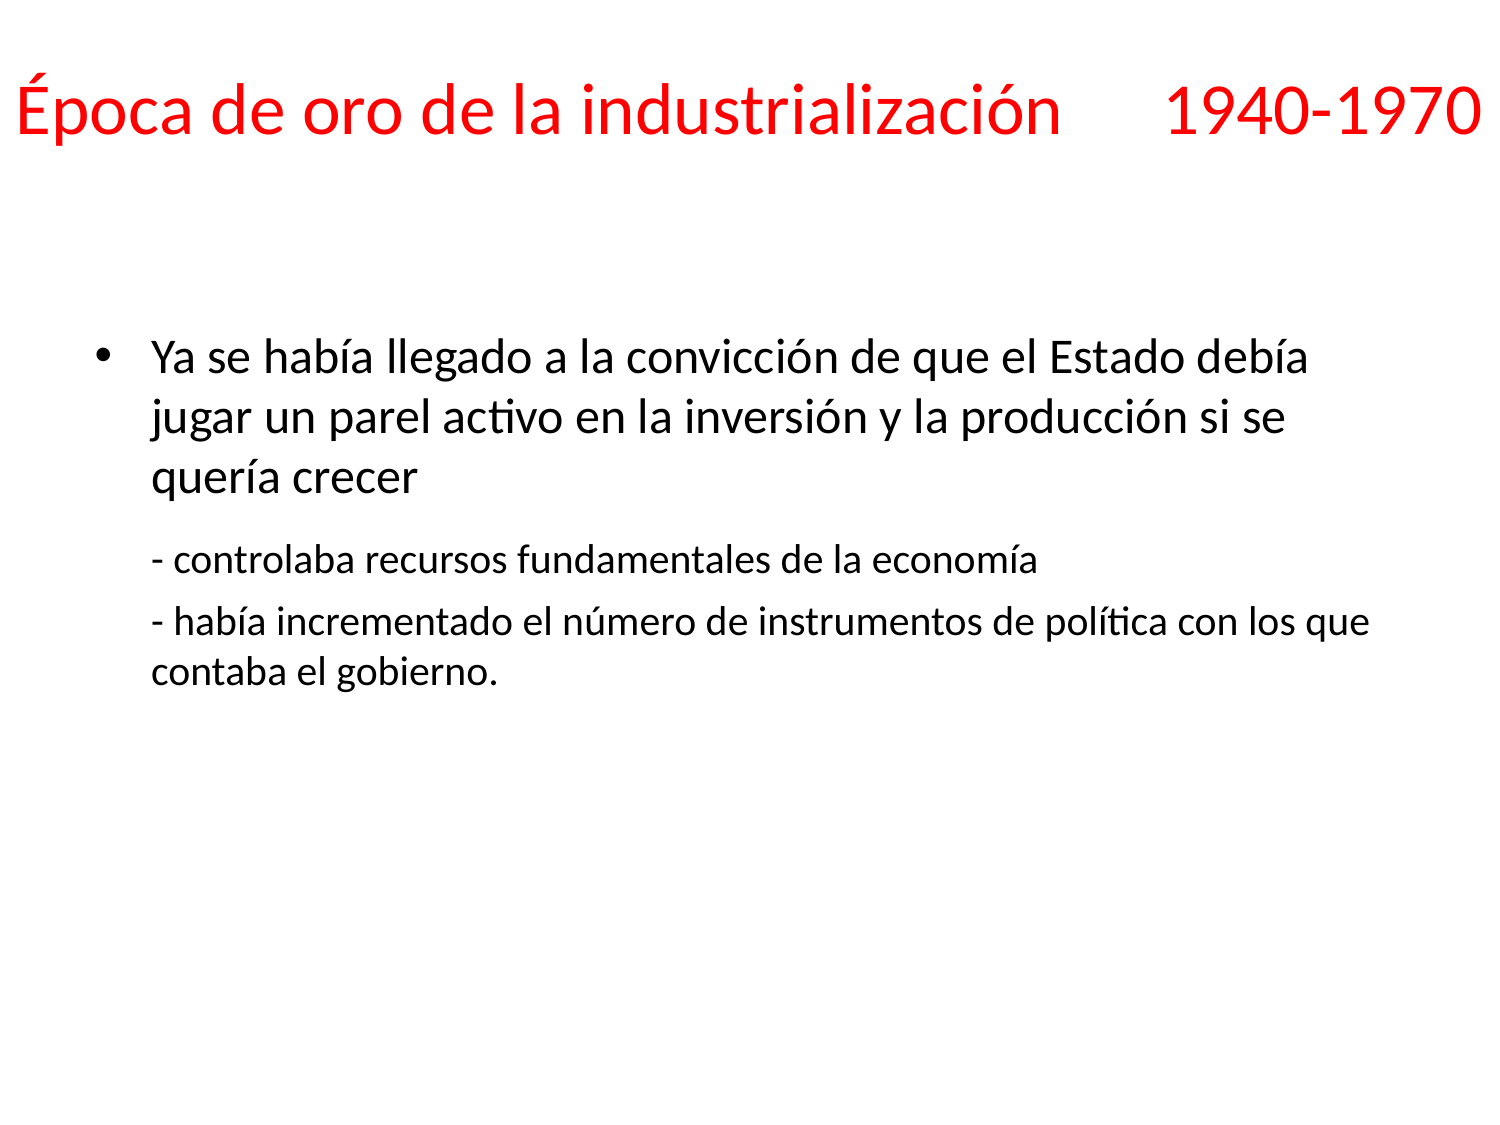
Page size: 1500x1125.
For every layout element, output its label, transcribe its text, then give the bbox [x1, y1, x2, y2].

list Ya se había llegado a la convicción de que el Estado debía jugar un parel activo en la inversión y la producción si se quería crecer - controlaba recursos fundamentales de la economía - había incrementado el número de instrumentos de política con los que contaba el gobierno. [79, 316, 1430, 727]
title Época de oro de la industrialización 1940-1970 [0, 11, 1500, 200]
